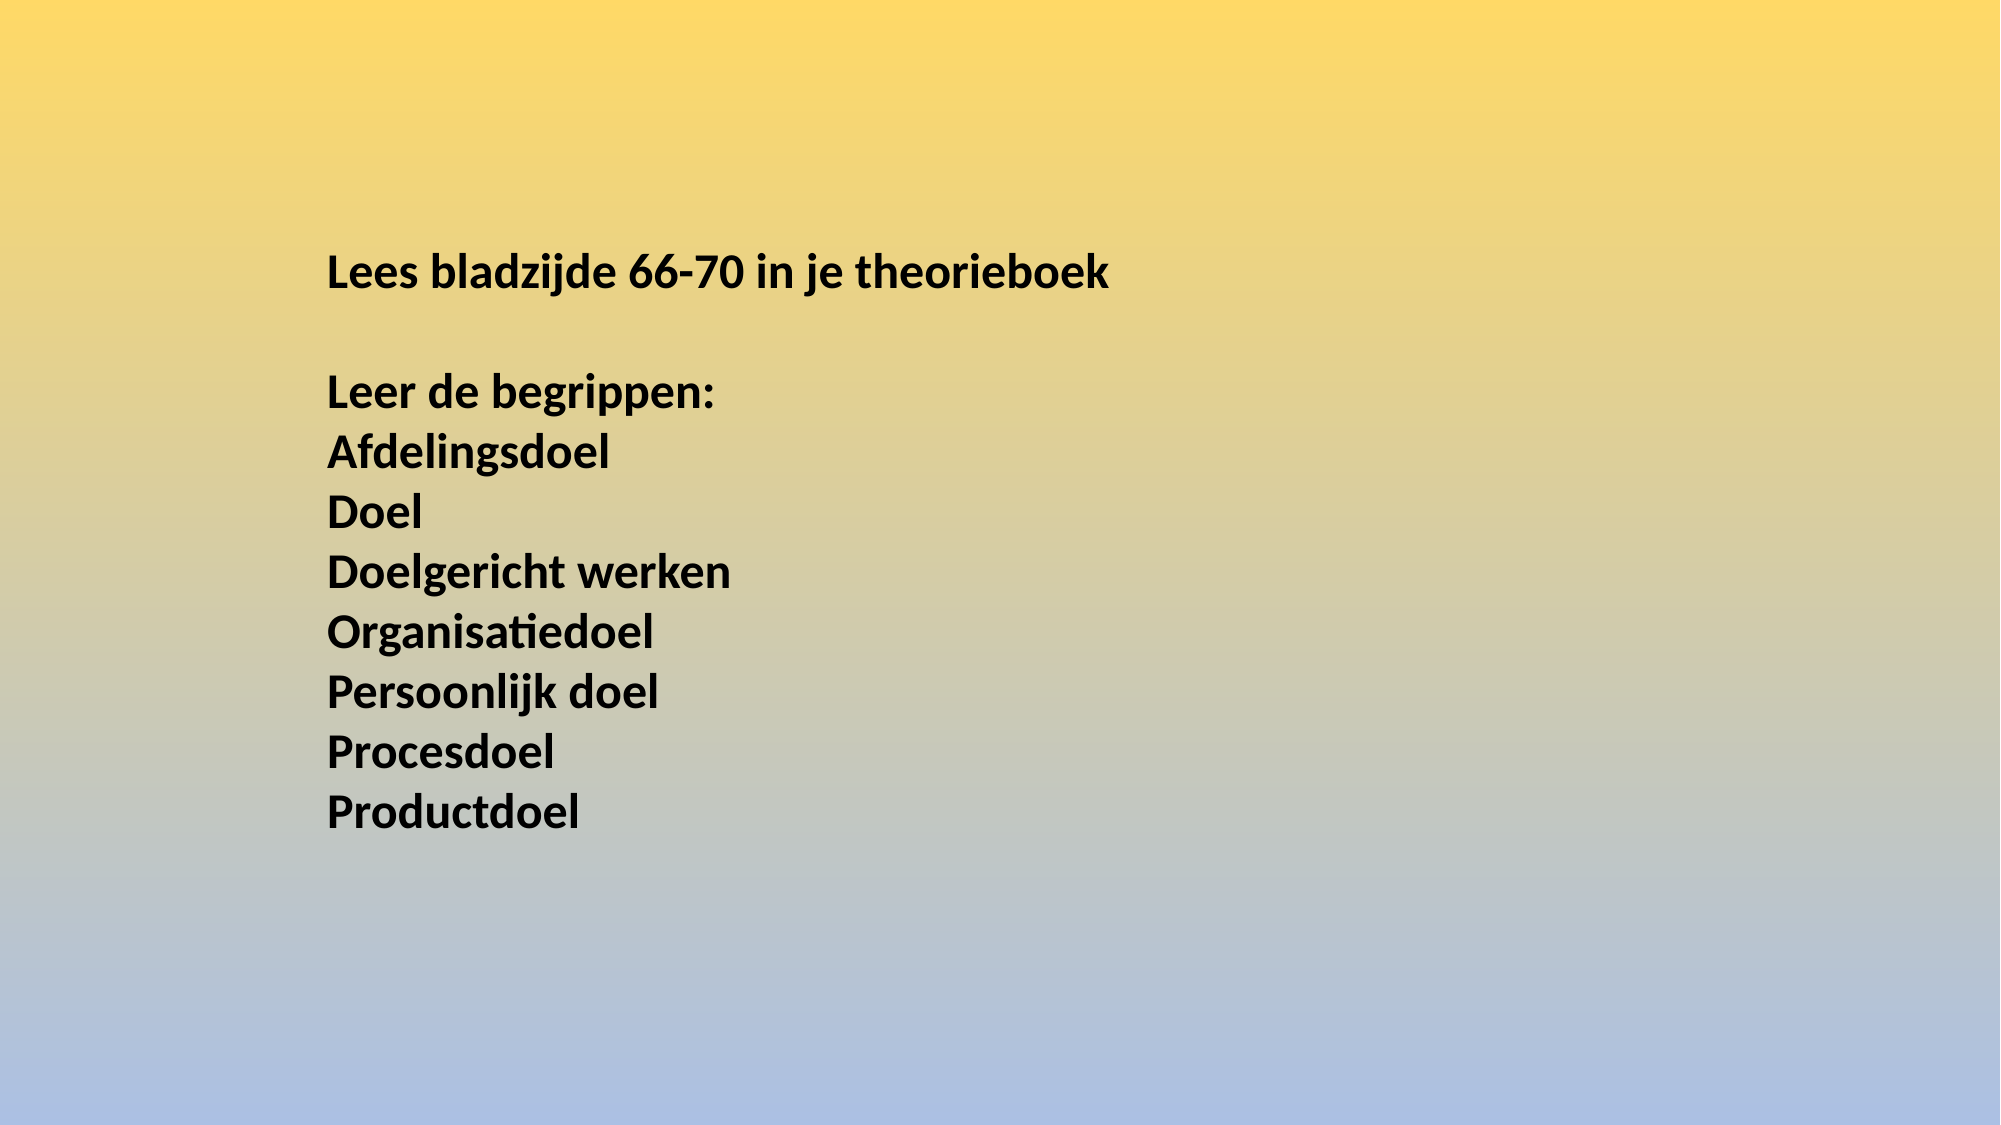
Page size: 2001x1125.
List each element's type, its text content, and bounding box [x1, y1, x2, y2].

text_box Lees bladzijde 66-70 in je theorieboek Leer de begrippen: Afdelingsdoel Doel Doelgericht werken Organisatiedoel Persoonlijk doel Procesdoel Productdoel [312, 170, 1126, 846]
